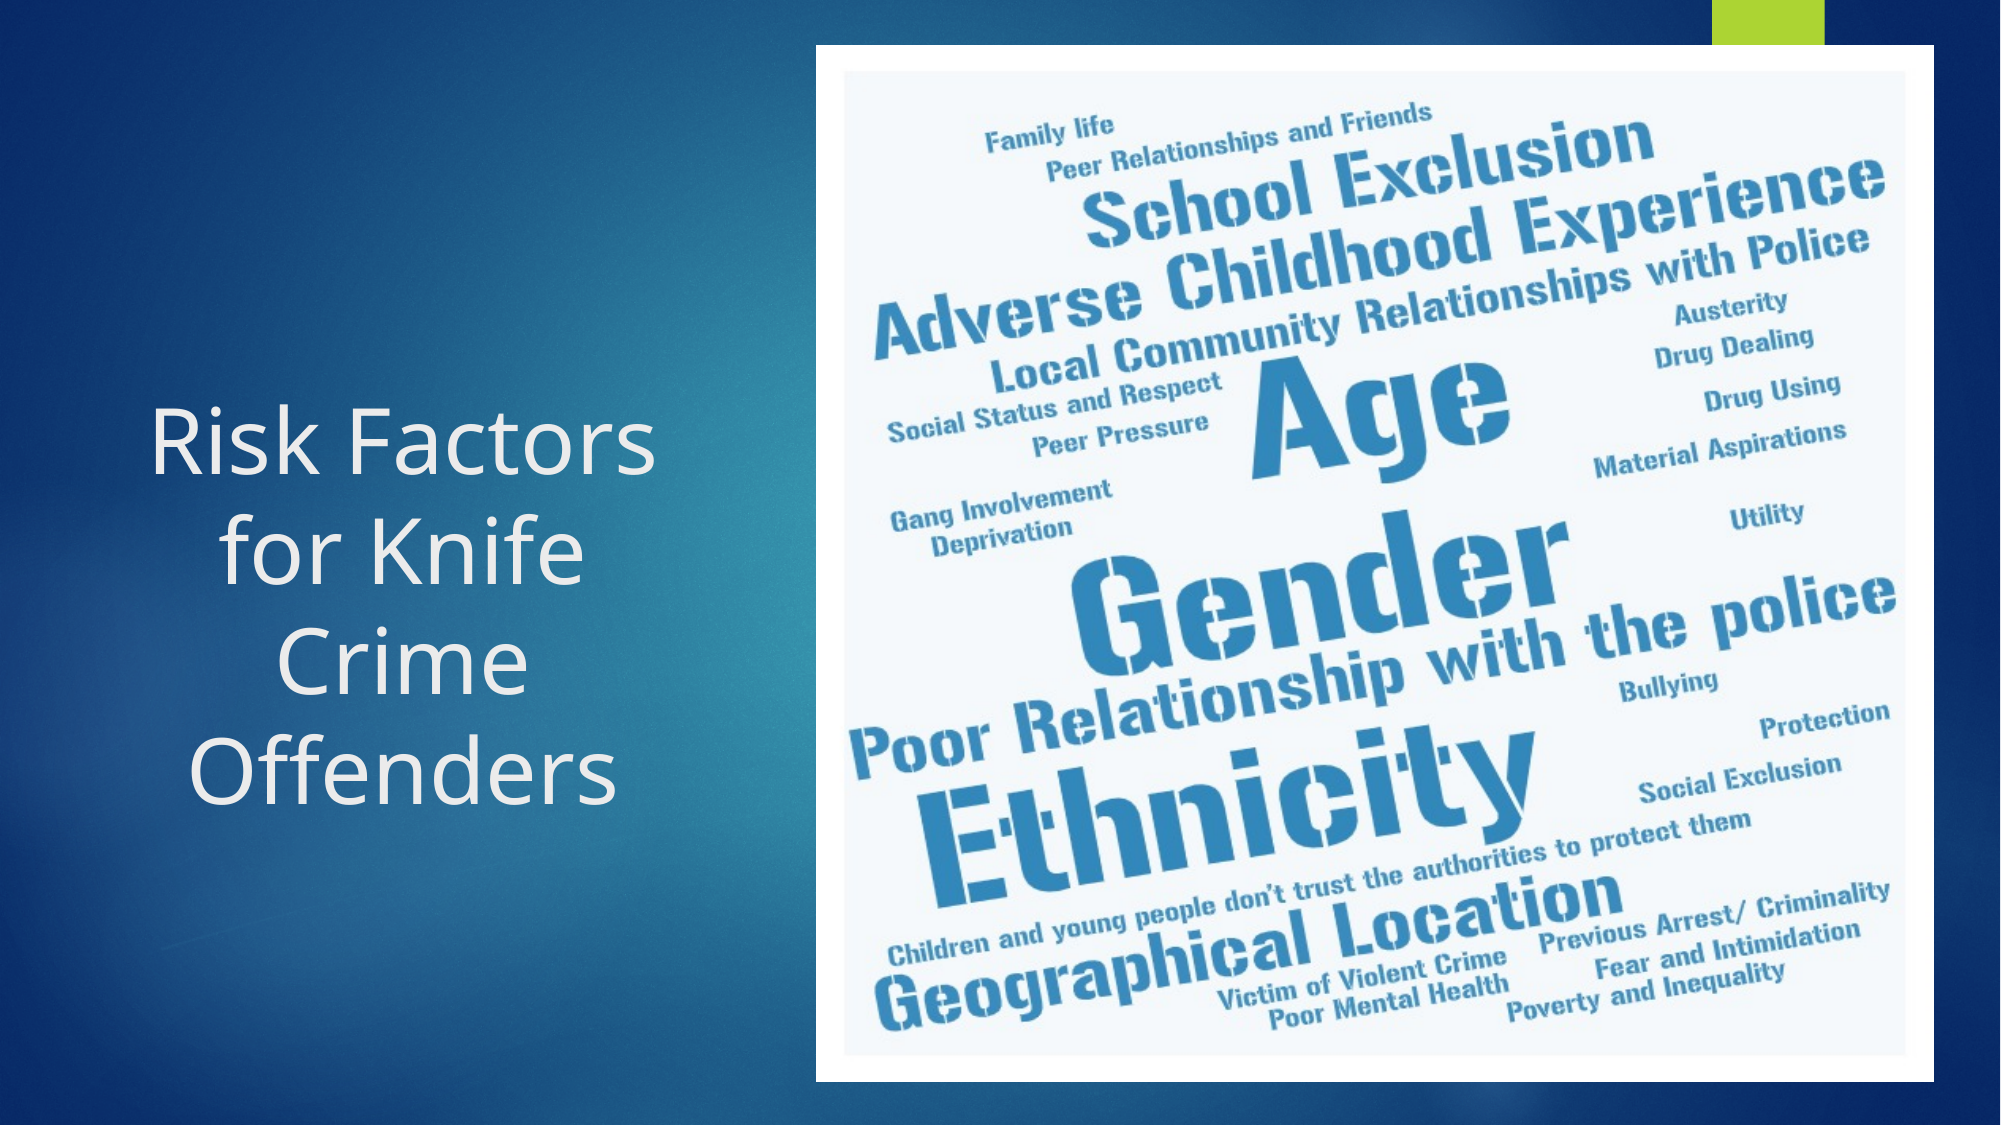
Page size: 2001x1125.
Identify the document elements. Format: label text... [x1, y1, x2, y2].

text_box Risk Factors for Knife Crime Offenders [113, 375, 693, 900]
picture [0, 0, 2001, 1125]
